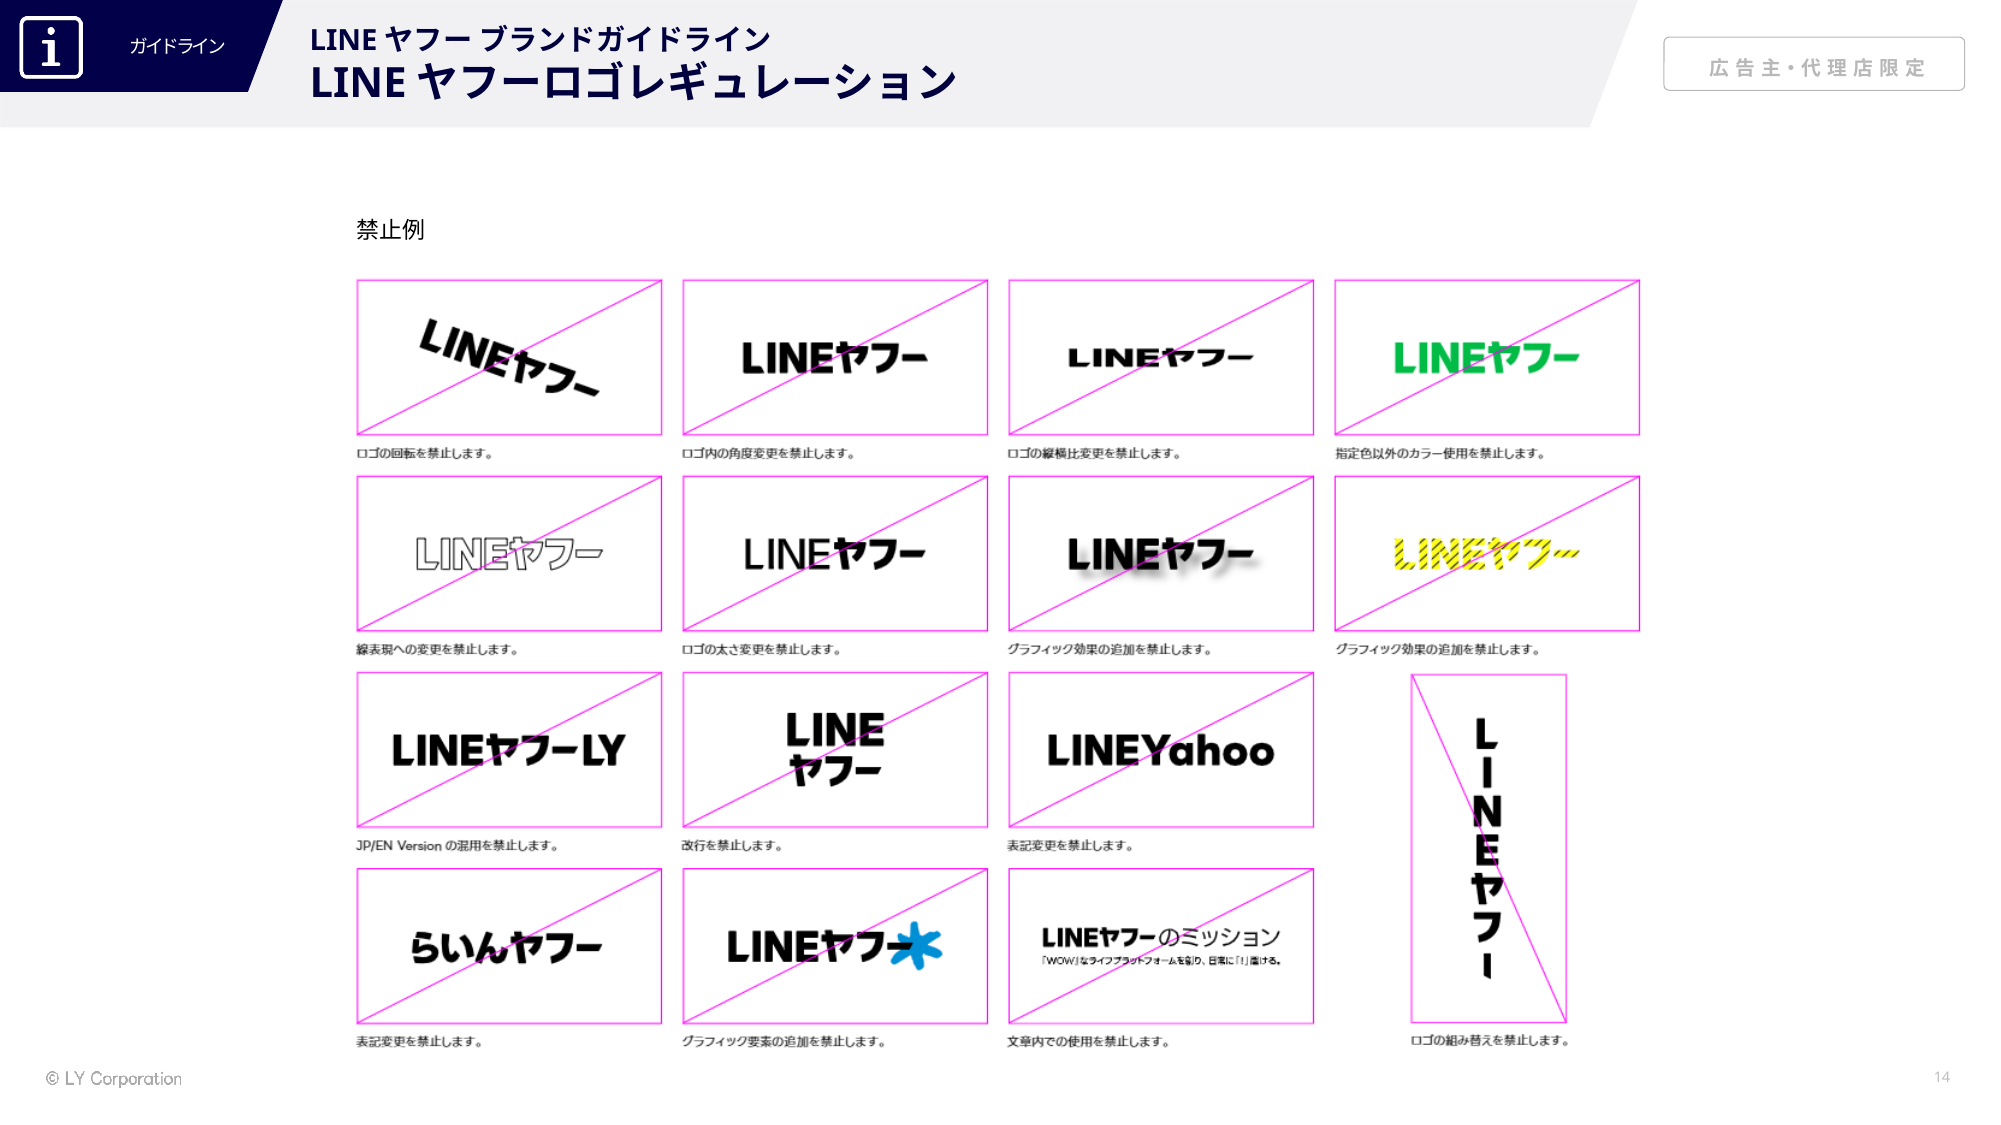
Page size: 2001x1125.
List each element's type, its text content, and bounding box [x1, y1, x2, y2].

text_box LINEヤフー ブランドガイドライン LINEヤフーロゴレギュレーション [309, 21, 2000, 114]
picture [46, 1071, 181, 1088]
text_box 禁止例 [341, 208, 441, 251]
list ガイドライン [129, 11, 272, 79]
picture [353, 274, 1645, 1052]
picture [9, 5, 92, 87]
